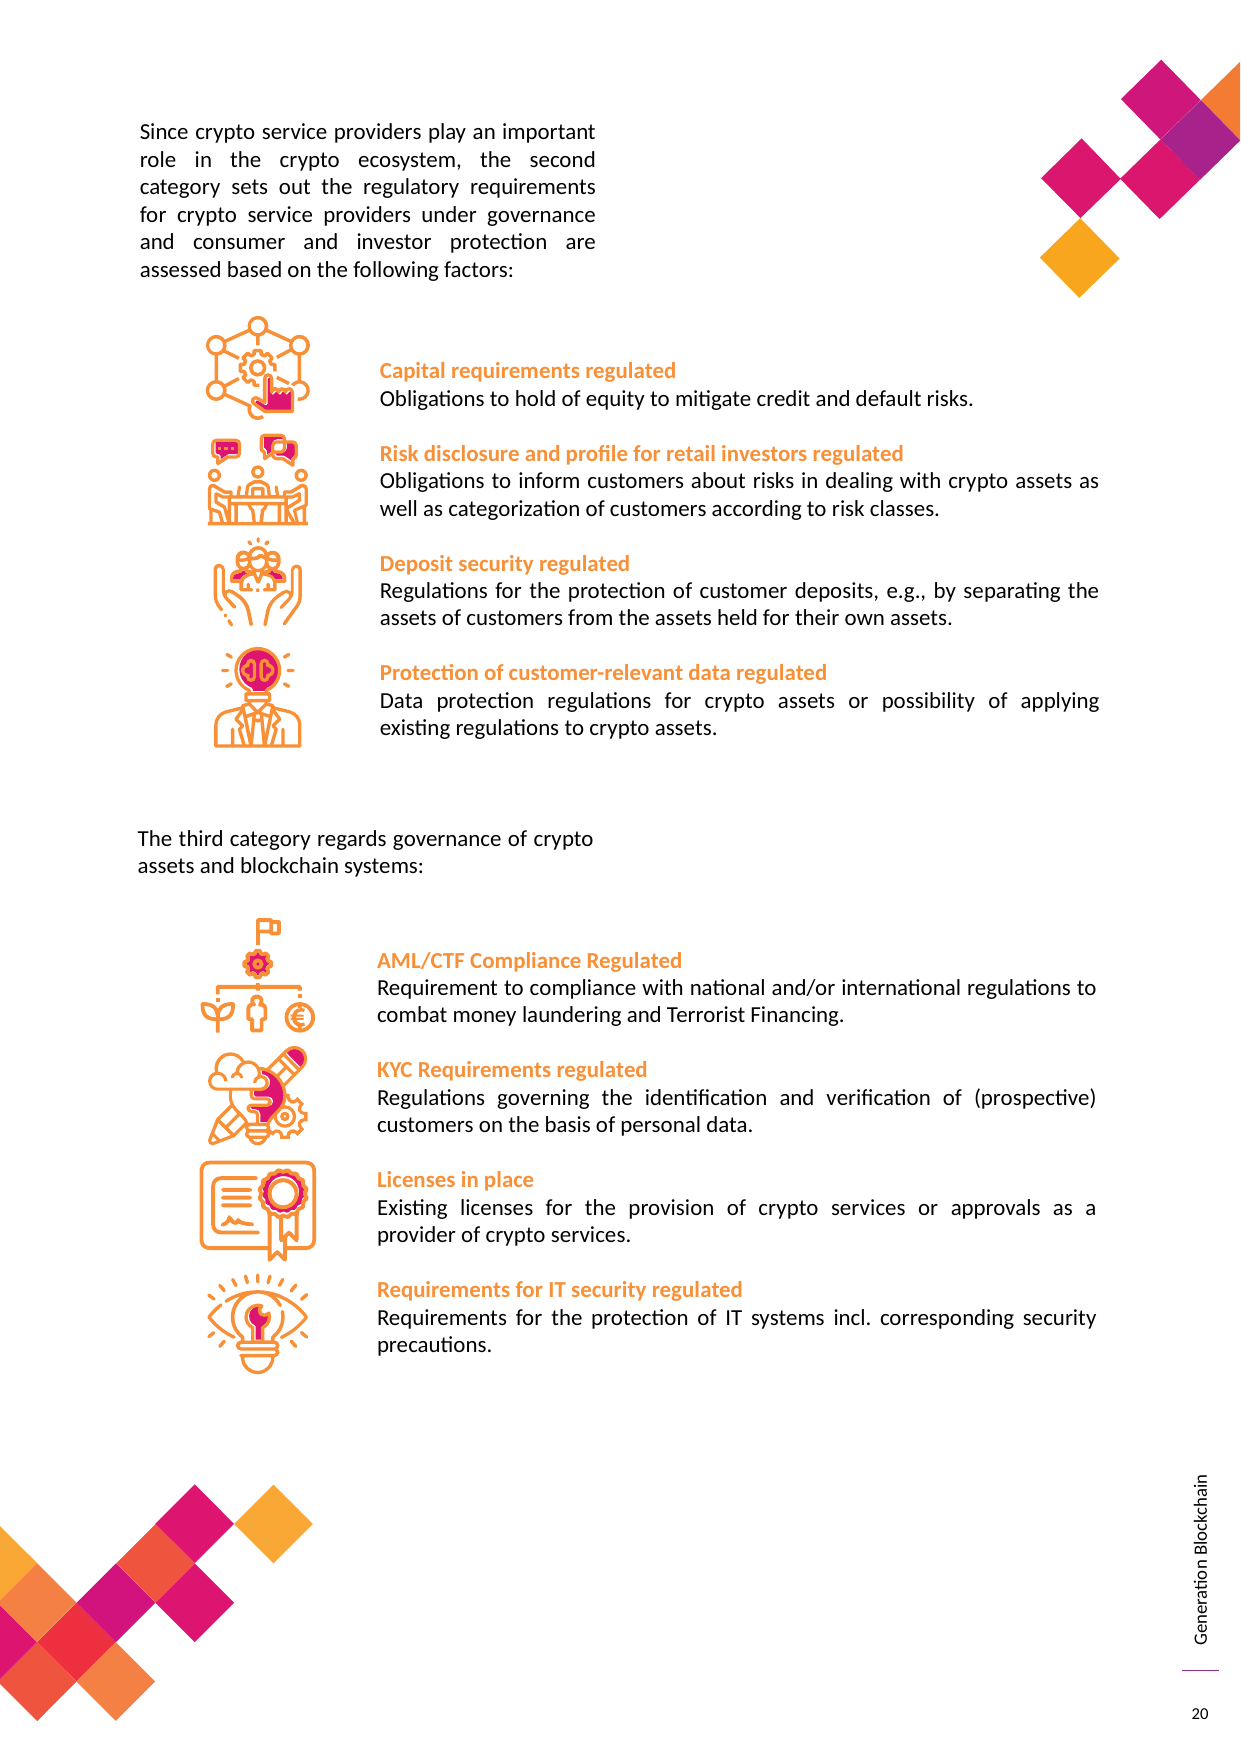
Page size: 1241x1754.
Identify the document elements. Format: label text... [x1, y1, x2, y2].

text_box AML/CTF Compliance Regulated Requirement to compliance with national and/or international regulations to combat money laundering and Terrorist Financing. KYC Requirements regulated Regulations governing the identification and verification of (prospective) customers on the basis of personal data. Licenses in place Existing licenses for the provision of crypto services or approvals as a provider of crypto services. Requirements for IT security regulated Requirements for the protection of IT systems incl. corresponding security precautions. [362, 937, 1113, 1359]
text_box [199, 1160, 317, 1262]
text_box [200, 918, 316, 1033]
slide_number 20 [1169, 1674, 1231, 1751]
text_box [207, 1273, 309, 1375]
text_box Since crypto service providers play an important role in the crypto ecosystem, the second category sets out the regulatory requirements for crypto service providers under governance and consumer and investor protection are assessed based on the following factors: [124, 109, 1116, 294]
text_box Capital requirements regulated Obligations to hold of equity to mitigate credit and default risks. Risk disclosure and profile for retail investors regulated Obligations to inform customers about risks in dealing with crypto assets as well as categorization of customers according to risk classes. Deposit security regulated Regulations for the protection of customer deposits, e.g., by separating the assets of customers from the assets held for their own assets. Protection of customer-relevant data regulated Data protection regulations for crypto assets or possibility of applying existing regulations to crypto assets. [364, 348, 1116, 770]
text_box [207, 433, 308, 526]
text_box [0, 1484, 302, 1722]
text_box The third category regards governance of crypto assets and blockchain systems: [122, 816, 1114, 903]
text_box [213, 537, 302, 627]
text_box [205, 315, 310, 420]
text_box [214, 646, 302, 748]
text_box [208, 1045, 308, 1146]
